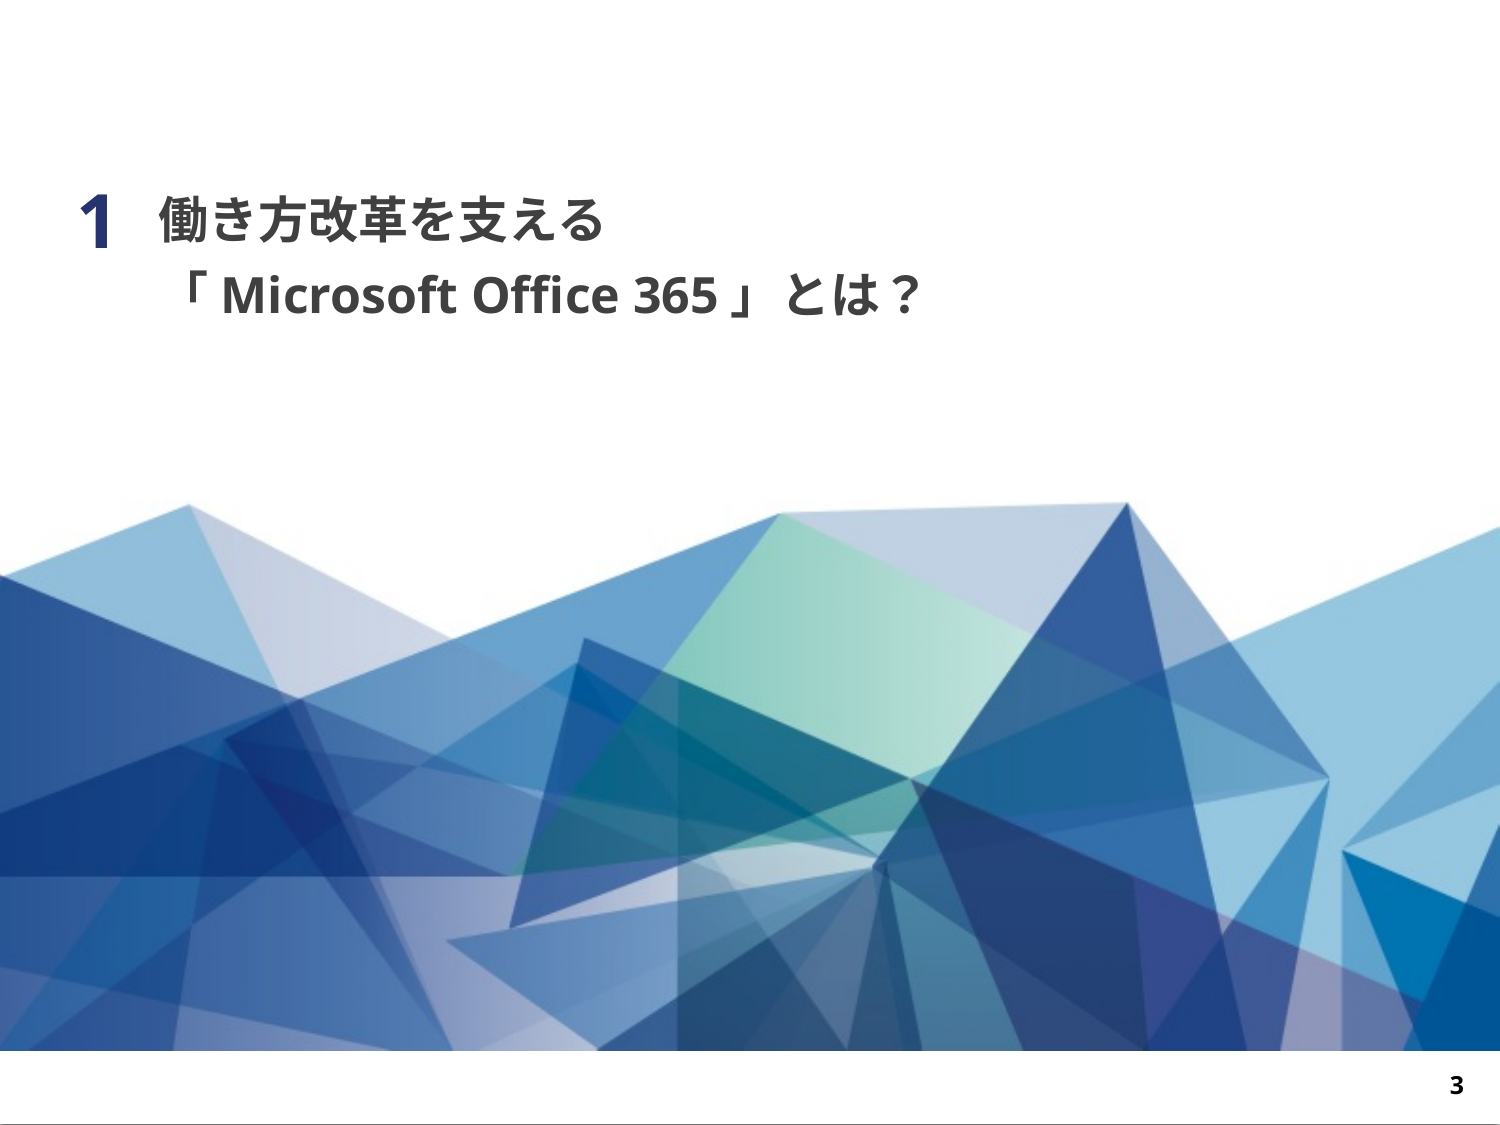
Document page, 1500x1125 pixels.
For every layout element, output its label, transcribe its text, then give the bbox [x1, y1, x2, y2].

title 働き方改革を支える 「Microsoft Office 365」とは？ [143, 166, 1391, 367]
picture [0, 0, 1500, 1051]
list 1 [61, 166, 163, 270]
